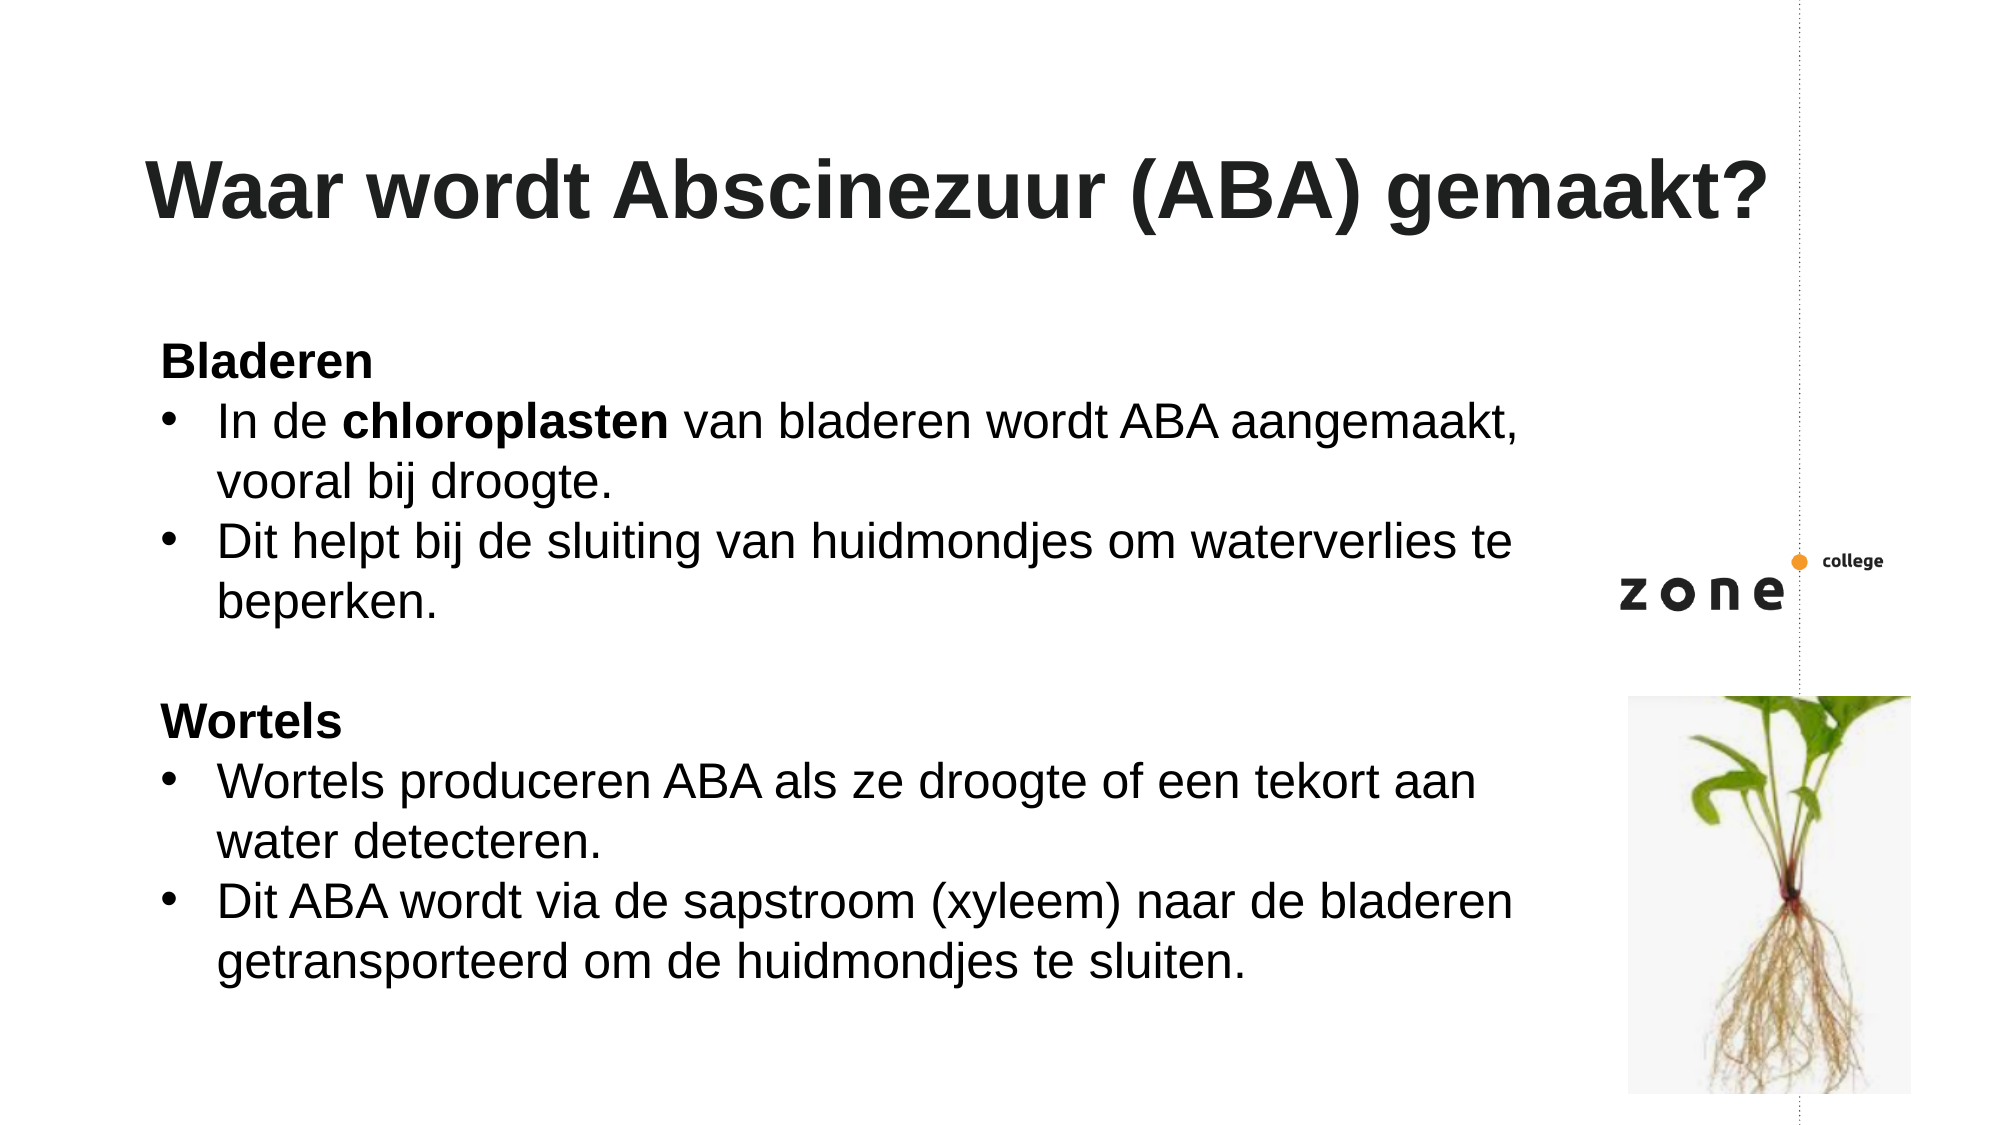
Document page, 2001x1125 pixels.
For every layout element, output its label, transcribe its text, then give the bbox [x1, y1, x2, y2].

picture [1596, 0, 2001, 1125]
title Waar wordt Abscinezuur (ABA) gemaakt? [145, 147, 1824, 312]
list Bladeren In de chloroplasten van bladeren wordt ABA aangemaakt, vooral bij droogte. Dit helpt bij de sluiting van huidmondjes om waterverlies te beperken. Wortels Wortels produceren ABA als ze droogte of een tekort aan water detecteren. Dit ABA wordt via de sapstroom (xyleem) naar de bladeren getransporteerd om de huidmondjes te sluiten. [145, 320, 1629, 1041]
